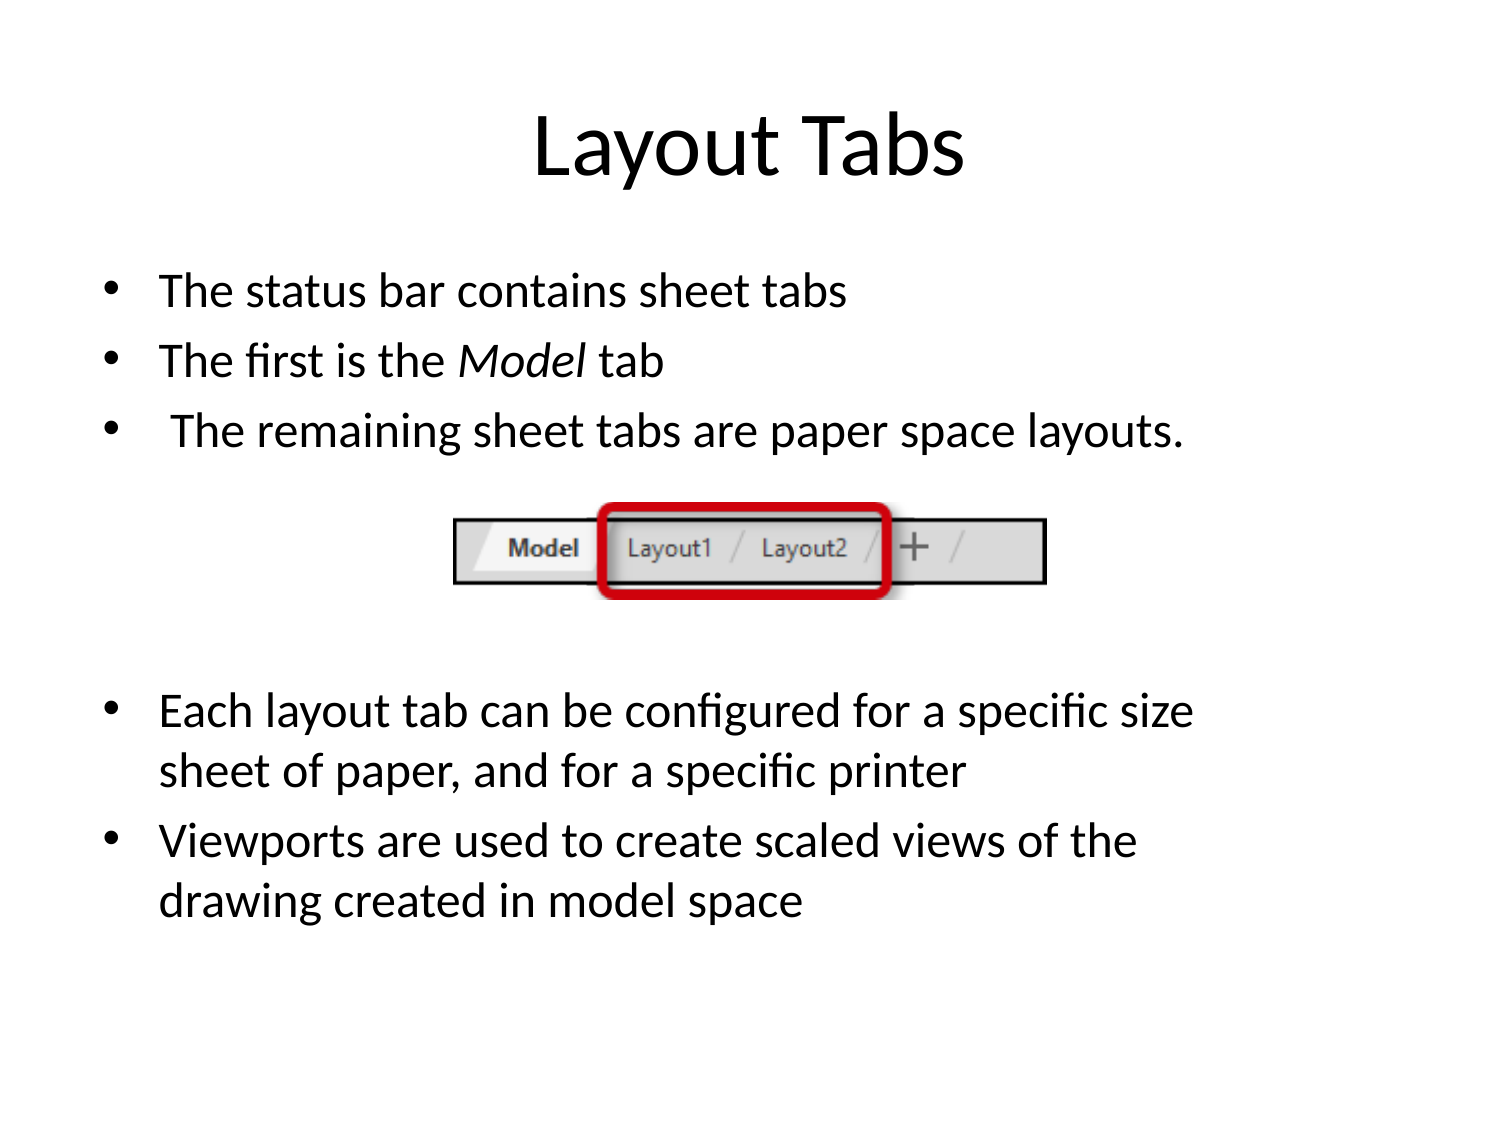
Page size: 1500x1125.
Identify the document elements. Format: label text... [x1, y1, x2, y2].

list The status bar contains sheet tabs The first is the Model tab The remaining sheet tabs are paper space layouts. Each layout tab can be configured for a specific size sheet of paper, and for a specific printer Viewports are used to create scaled views of the drawing created in model space [87, 249, 1313, 950]
picture [453, 502, 1047, 601]
title Layout Tabs [75, 45, 1425, 233]
